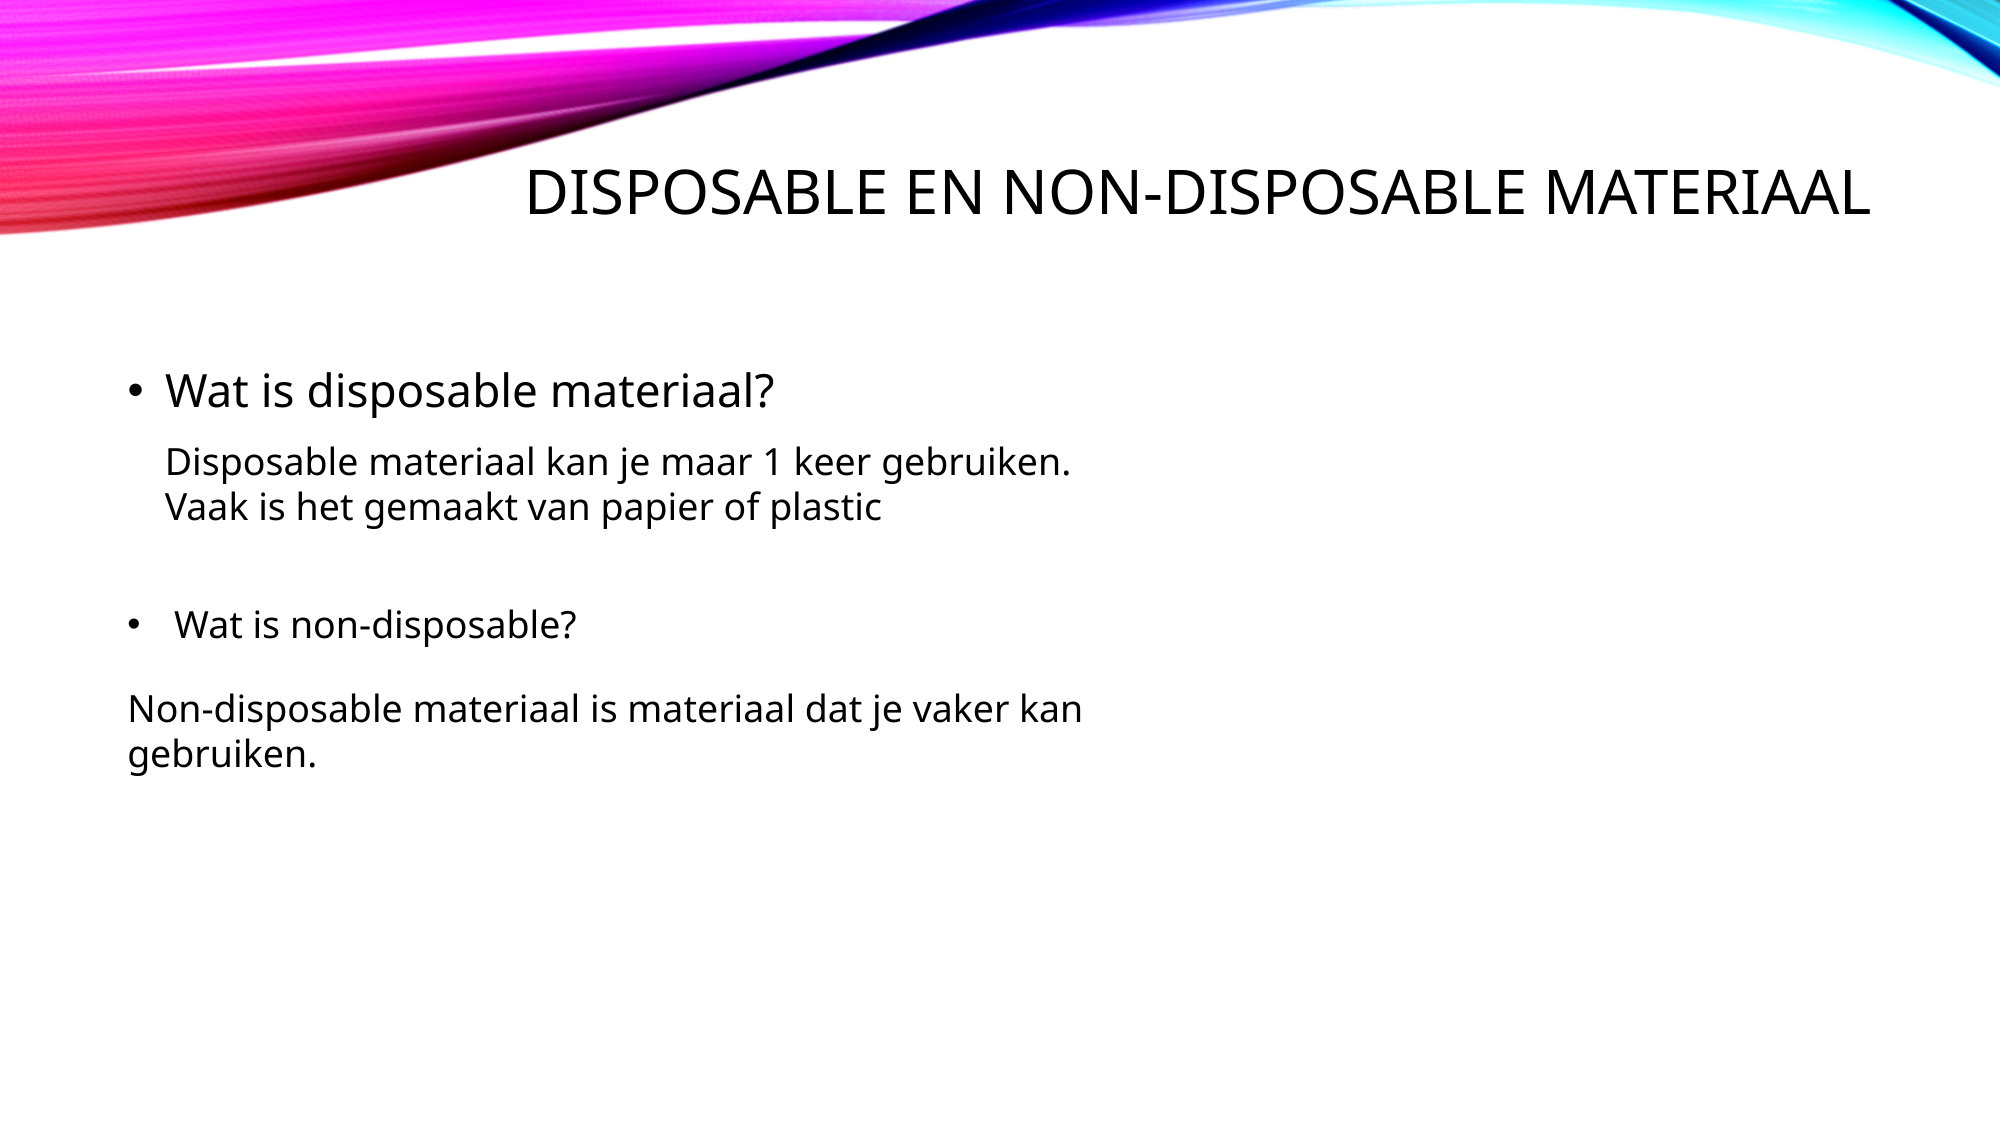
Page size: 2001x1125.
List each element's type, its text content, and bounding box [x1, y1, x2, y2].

text_box Non-disposable materiaal is materiaal dat je vaker kan gebruiken. [112, 677, 1103, 827]
picture [0, 0, 2000, 237]
text_box Disposable materiaal kan je maar 1 keer gebruiken. Vaak is het gemaakt van papier of plastic [149, 430, 1563, 536]
text_box Wat is non-disposable? [112, 594, 1026, 654]
picture [1910, 0, 2000, 45]
picture [1890, 0, 2000, 75]
title Disposable en non-disposable materiaal [474, 125, 1888, 338]
list Wat is disposable materiaal? [112, 360, 874, 429]
